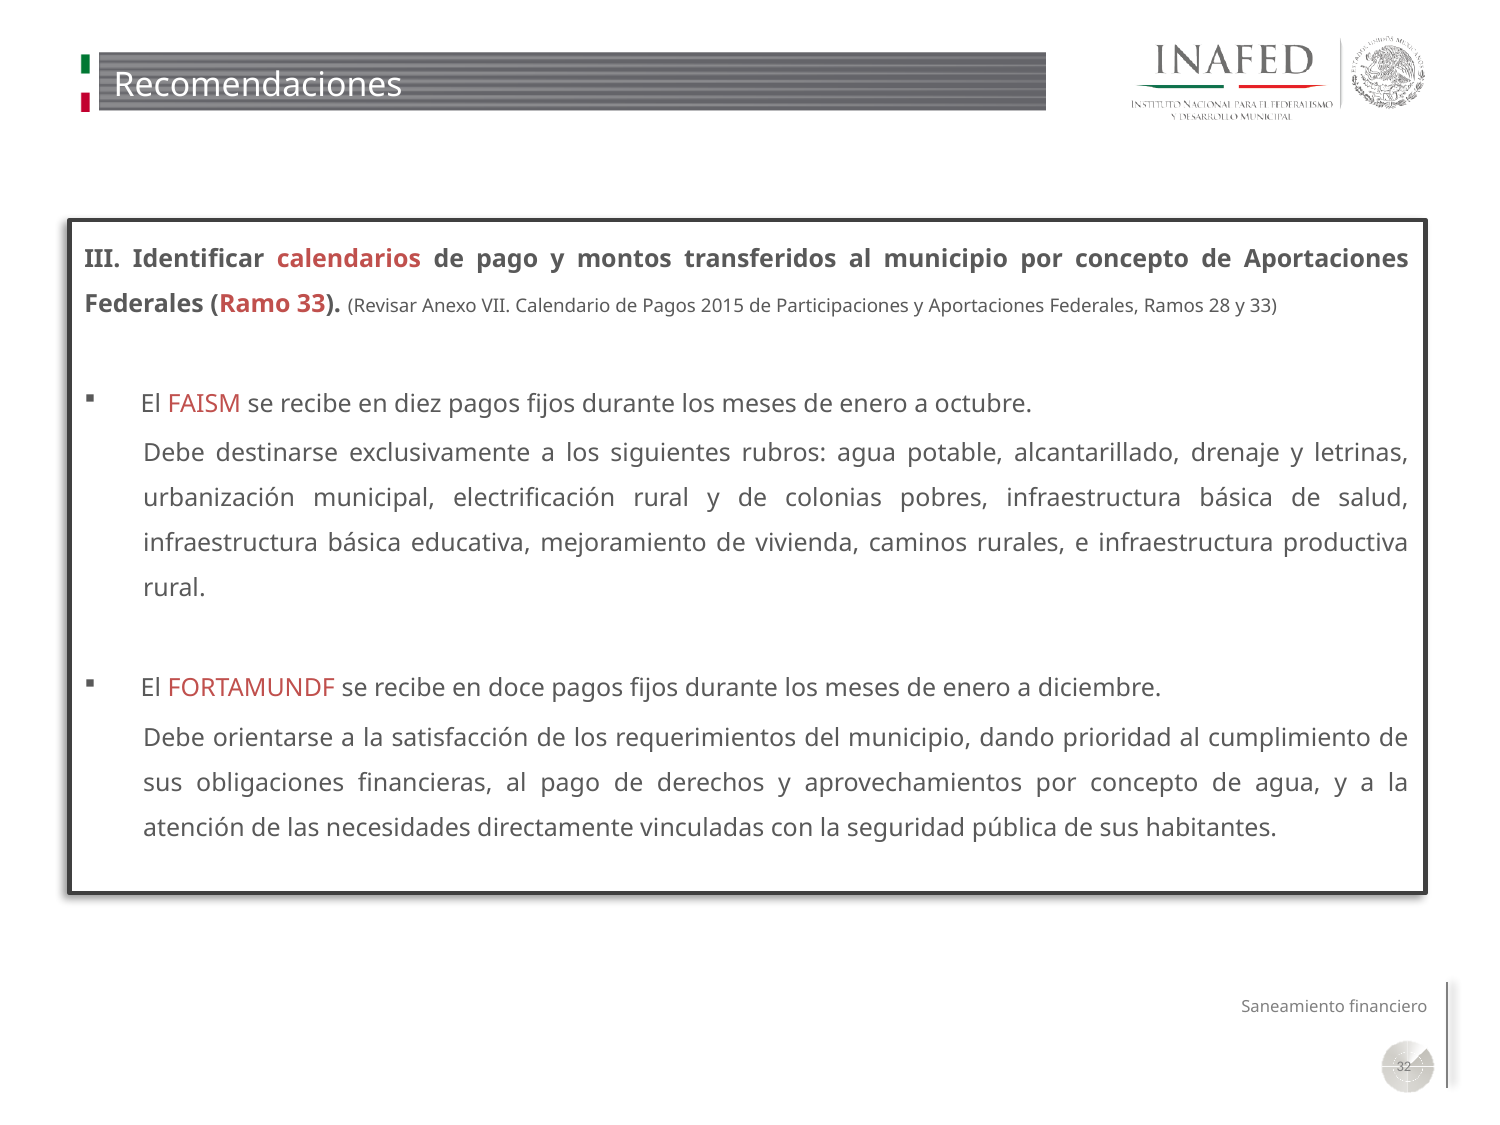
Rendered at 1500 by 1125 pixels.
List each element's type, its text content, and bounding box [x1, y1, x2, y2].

picture [77, 45, 1046, 112]
title Recomendaciones [98, 55, 1046, 111]
text_box III. Identificar calendarios de pago y montos transferidos al municipio por concepto de Aportaciones Federales (Ramo 33). (Revisar Anexo VII. Calendario de Pagos 2015 de Participaciones y Aportaciones Federales, Ramos 28 y 33) El FAISM se recibe en diez pagos fijos durante los meses de enero a octubre. Debe destinarse exclusivamente a los siguientes rubros: agua potable, alcantarillado, drenaje y letrinas, urbanización municipal, electrificación rural y de colonias pobres, infraestructura básica de salud, infraestructura básica educativa, mejoramiento de vivienda, caminos rurales, e infraestructura productiva rural. El FORTAMUNDF se recibe en doce pagos fijos durante los meses de enero a diciembre. Debe orientarse a la satisfacción de los requerimientos del municipio, dando prioridad al cumplimiento de sus obligaciones financieras, al pago de derechos y aprovechamientos por concepto de agua, y a la atención de las necesidades directamente vinculadas con la seguridad pública de sus habitantes. [67, 218, 1428, 895]
slide_number 32 [1381, 1035, 1443, 1097]
picture [1128, 35, 1436, 123]
